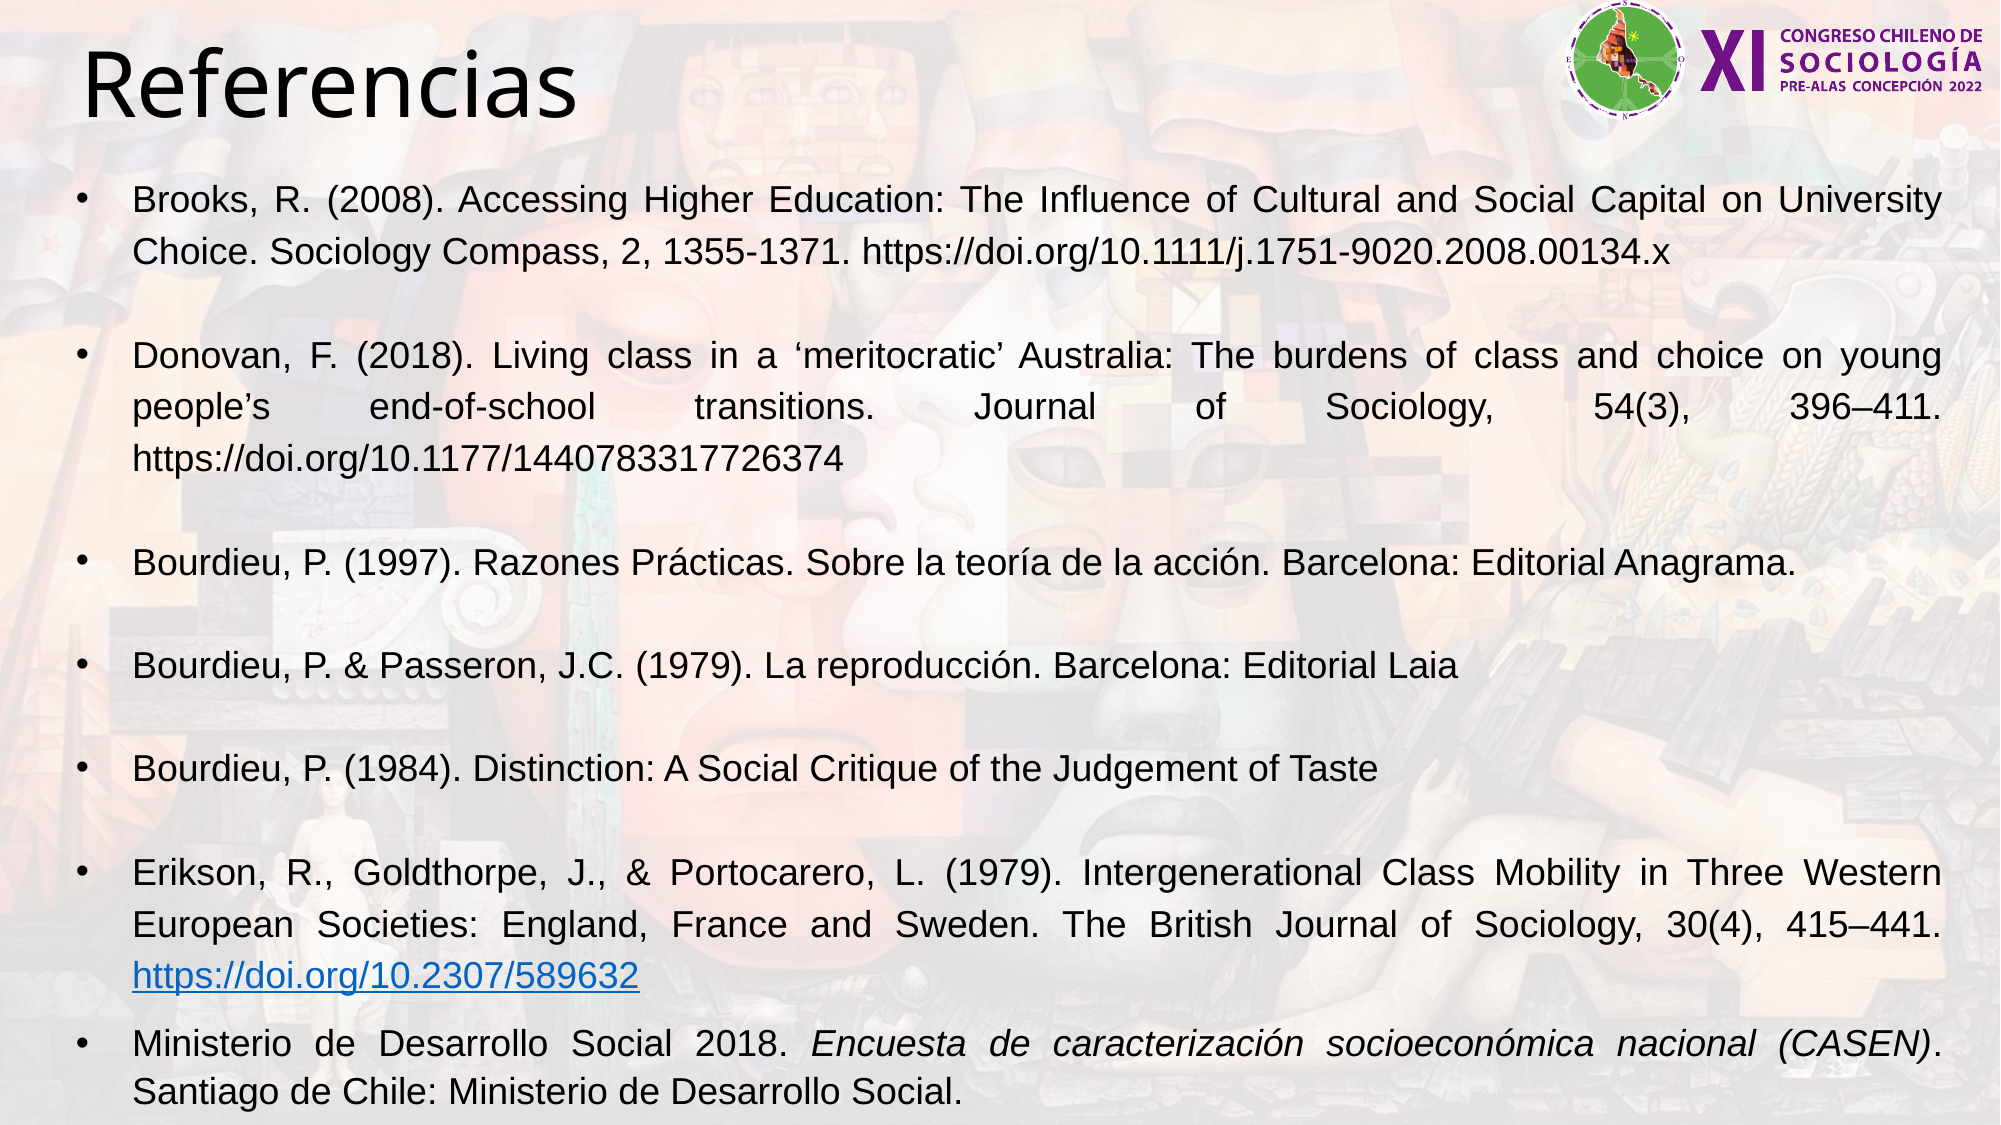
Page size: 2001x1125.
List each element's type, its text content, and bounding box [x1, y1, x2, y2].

picture [1565, 0, 1982, 121]
title Referencias [65, 0, 1790, 161]
list Brooks, R. (2008). Accessing Higher Education: The Influence of Cultural and Social Capital on University Choice. Sociology Compass, 2, 1355-1371. https://doi.org/10.1111/j.1751-9020.2008.00134.x Donovan, F. (2018). Living class in a ‘meritocratic’ Australia: The burdens of class and choice on young people’s end-of-school transitions. Journal of Sociology, 54(3), 396–411. https://doi.org/10.1177/1440783317726374 Bourdieu, P. (1997). Razones Prácticas. Sobre la teoría de la acción. Barcelona: Editorial Anagrama. Bourdieu, P. & Passeron, J.C. (1979). La reproducción. Barcelona: Editorial Laia Bourdieu, P. (1984). Distinction: A Social Critique of the Judgement of Taste Erikson, R., Goldthorpe, J., & Portocarero, L. (1979). Intergenerational Class Mobility in Three Western European Societies: England, France and Sweden. The British Journal of Sociology, 30(4), 415–441. https://doi.org/10.2307/589632 Ministerio de Desarrollo Social 2018. Encuesta de caracterización socioeconómica nacional (CASEN). Santiago de Chile: Ministerio de Desarrollo Social. [42, 161, 1958, 1094]
